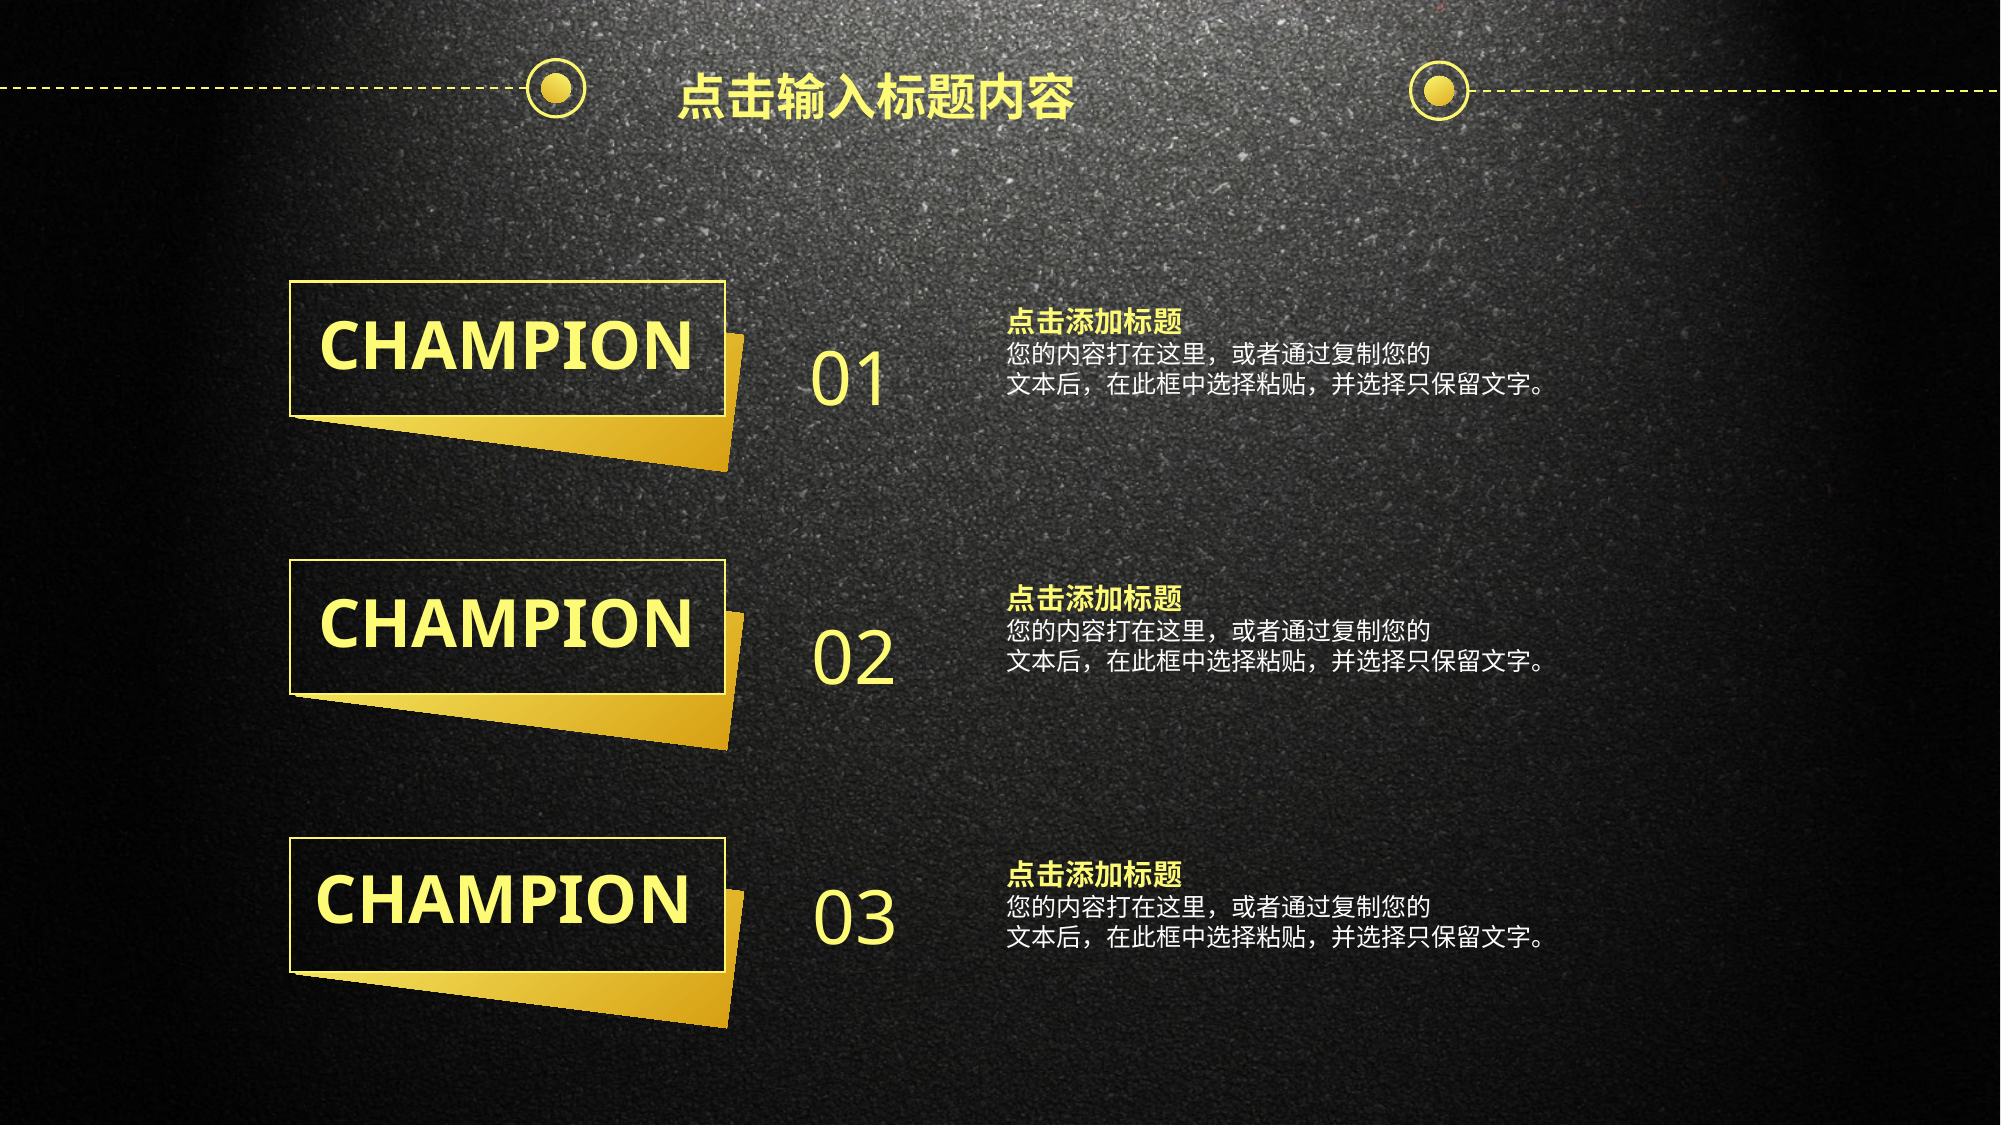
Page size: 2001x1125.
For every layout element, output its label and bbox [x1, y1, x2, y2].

picture [0, 0, 2001, 1125]
text_box [290, 837, 738, 1002]
text_box [290, 559, 738, 724]
text_box [290, 281, 738, 446]
